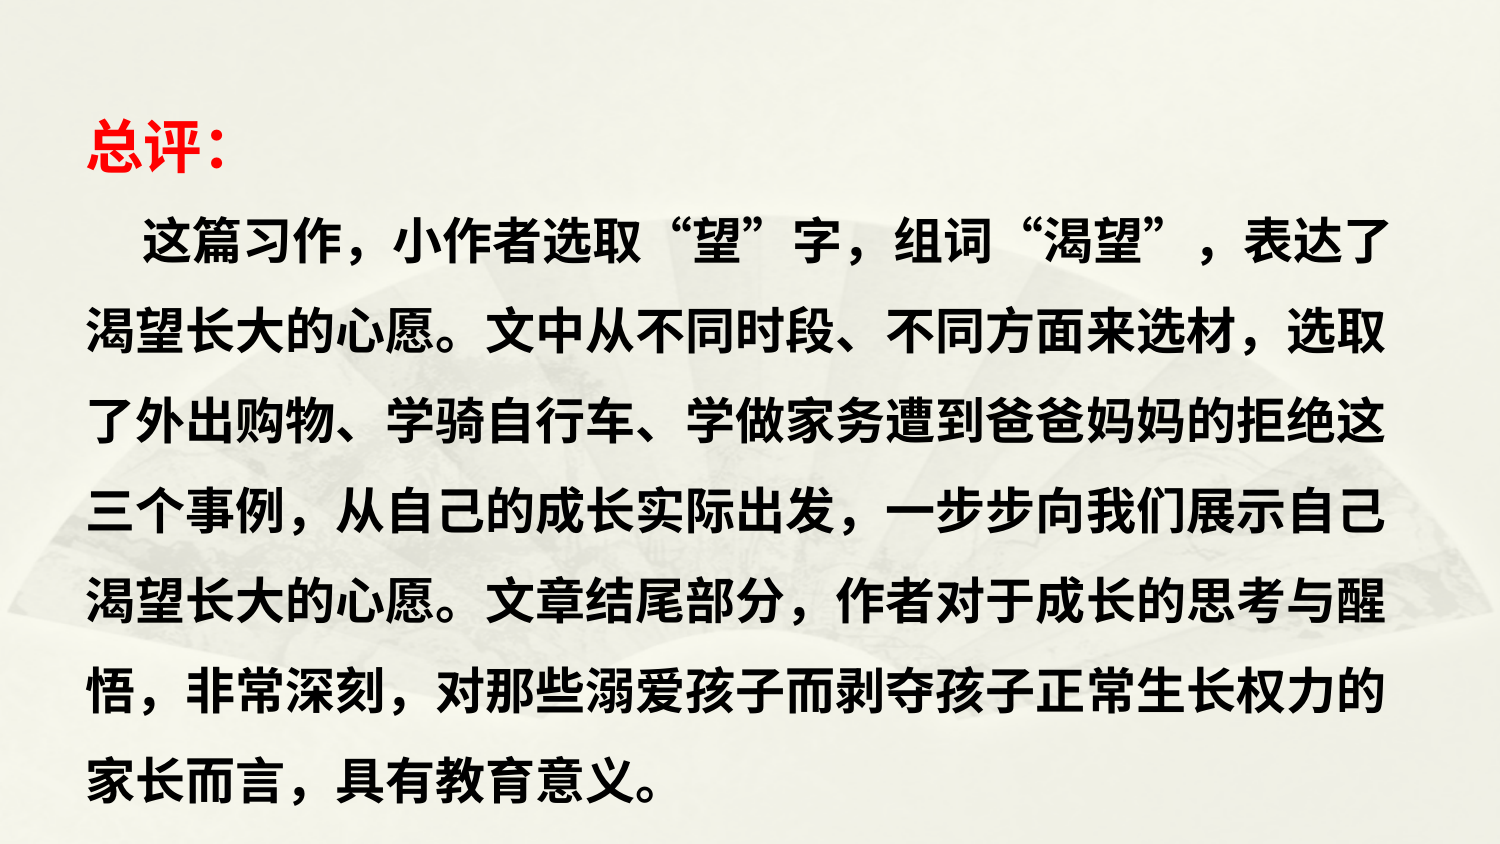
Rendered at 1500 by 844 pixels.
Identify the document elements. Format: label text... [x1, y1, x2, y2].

text_box 总评： 这篇习作，小作者选取“望”字，组词“渴望”，表达了渴望长大的心愿。文中从不同时段、不同方面来选材，选取了外出购物、学骑自行车、学做家务遭到爸爸妈妈的拒绝这三个事例，从自己的成长实际出发，一步步向我们展示自己渴望长大的心愿。文章结尾部分，作者对于成长的思考与醒悟，非常深刻，对那些溺爱孩子而剥夺孩子正常生长权力的家长而言，具有教育意义。 [70, 67, 1429, 818]
